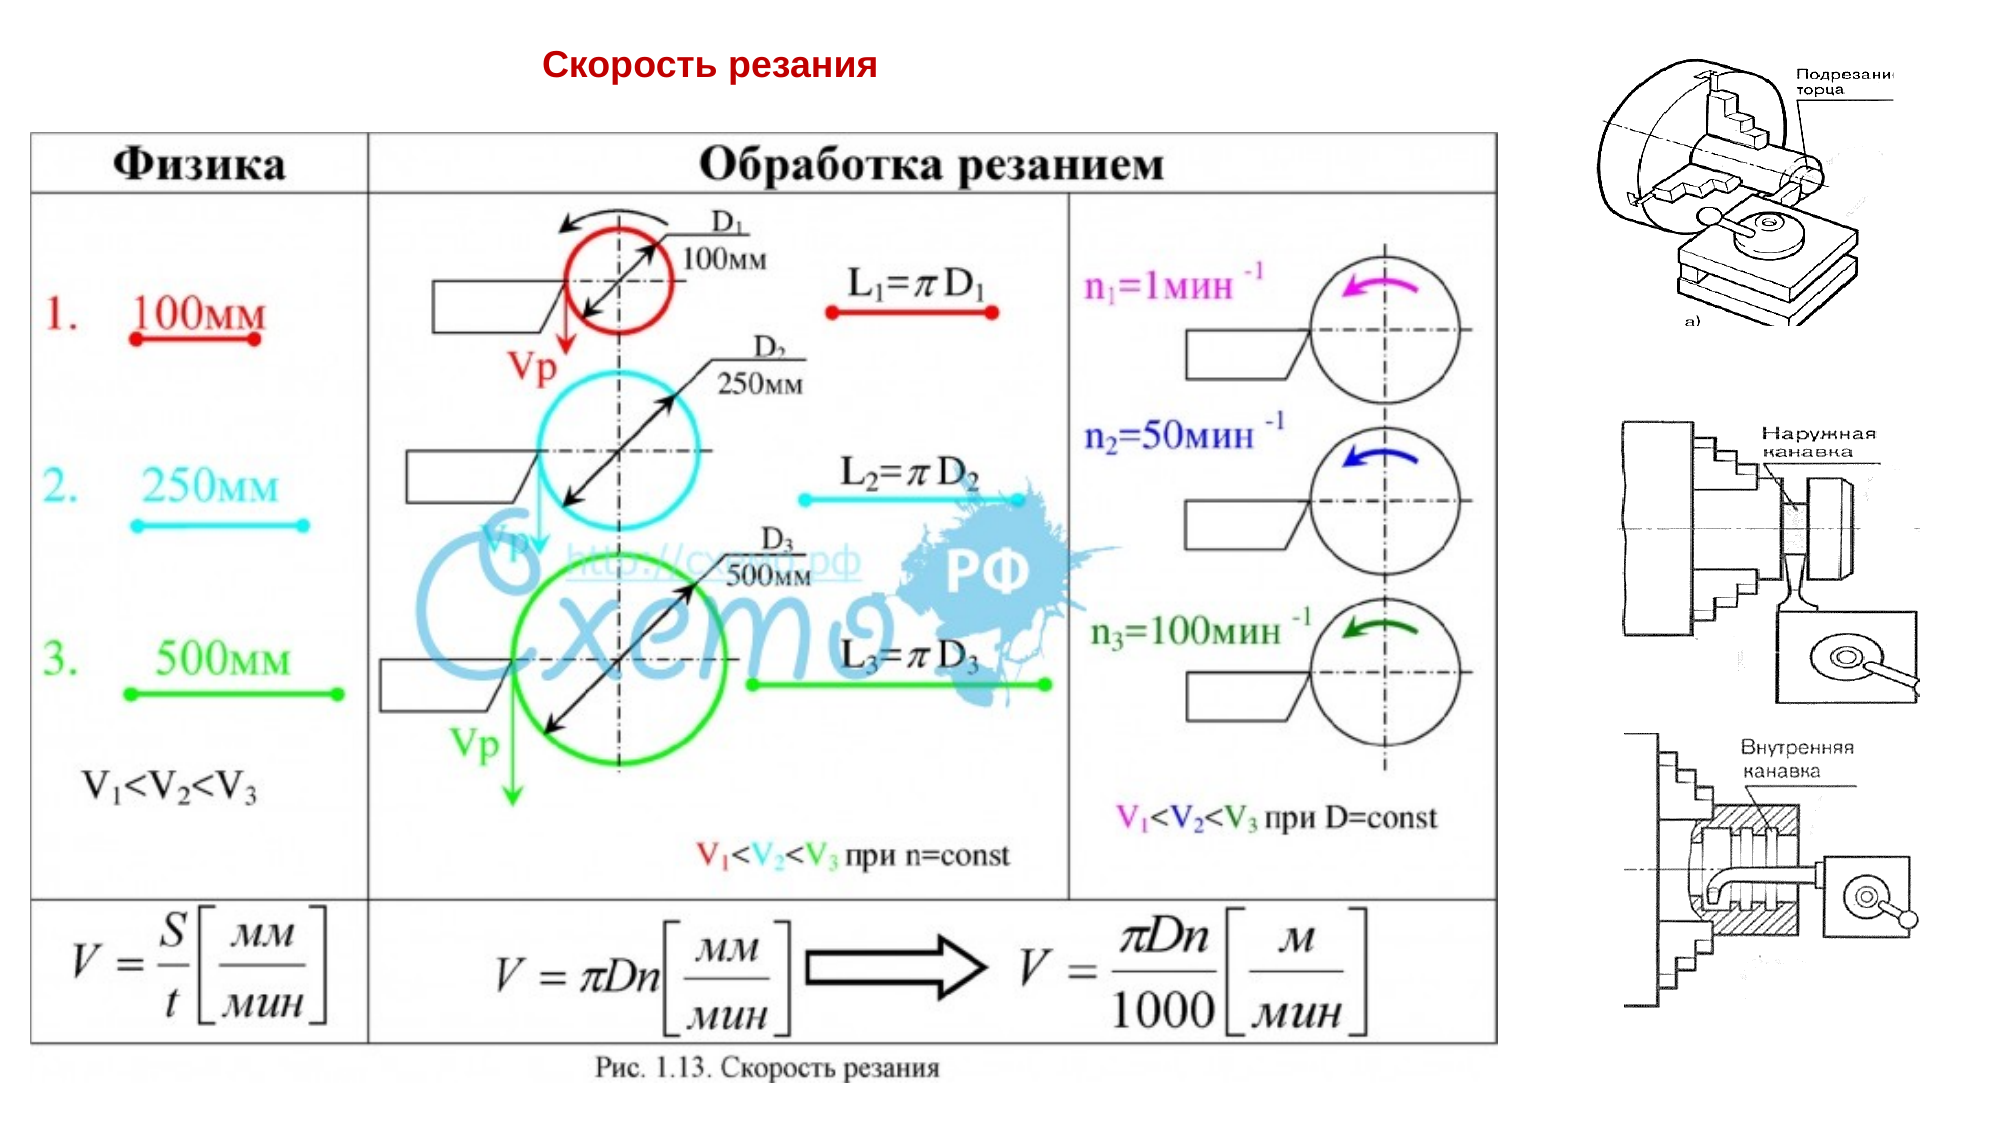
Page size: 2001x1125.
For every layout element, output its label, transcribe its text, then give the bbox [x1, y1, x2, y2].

picture [1624, 733, 1920, 1014]
picture [1617, 413, 1920, 706]
text_box Скорость резания [527, 32, 964, 93]
picture [30, 132, 1498, 1083]
picture [1589, 51, 1894, 326]
